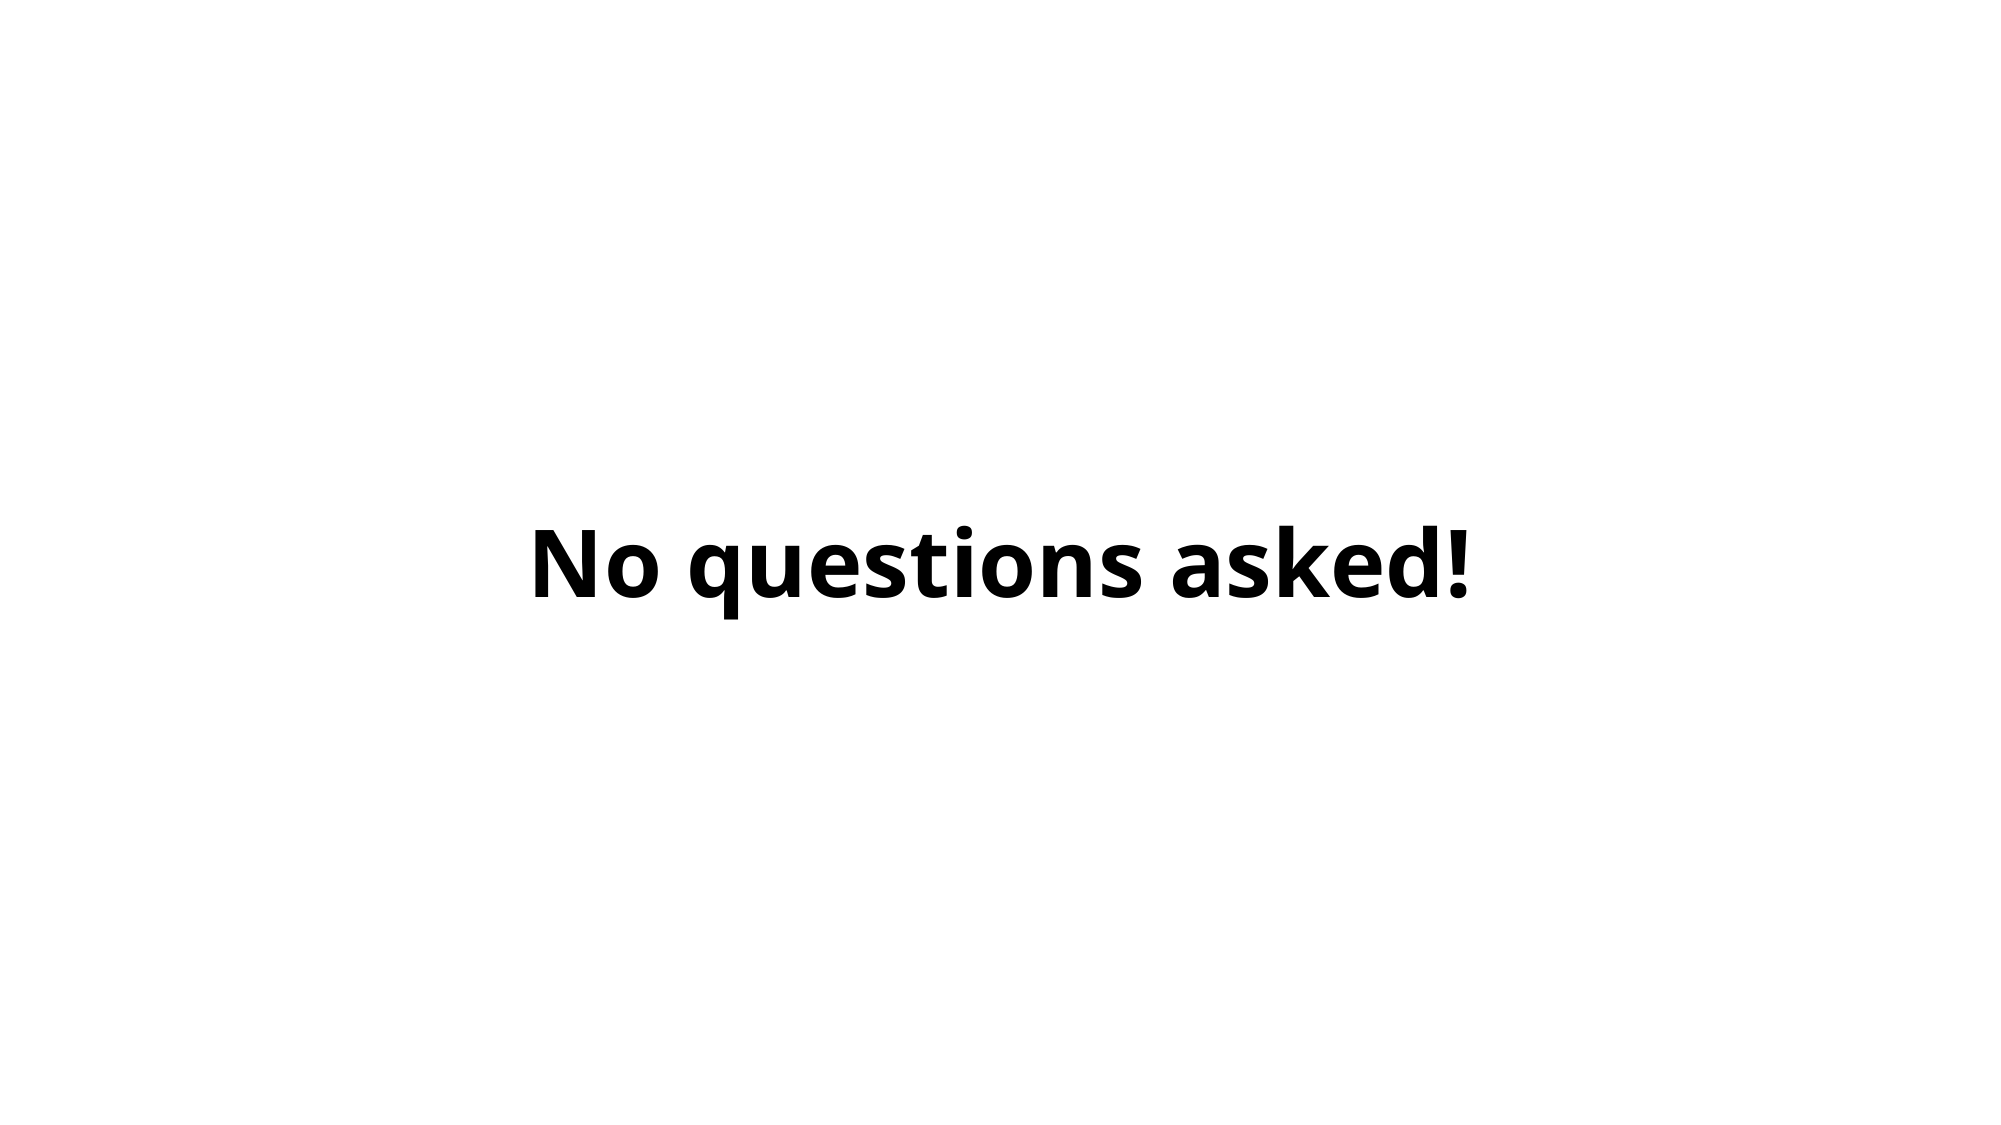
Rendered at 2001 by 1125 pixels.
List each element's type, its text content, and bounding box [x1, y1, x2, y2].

text_box No questions asked! [99, 496, 1900, 624]
